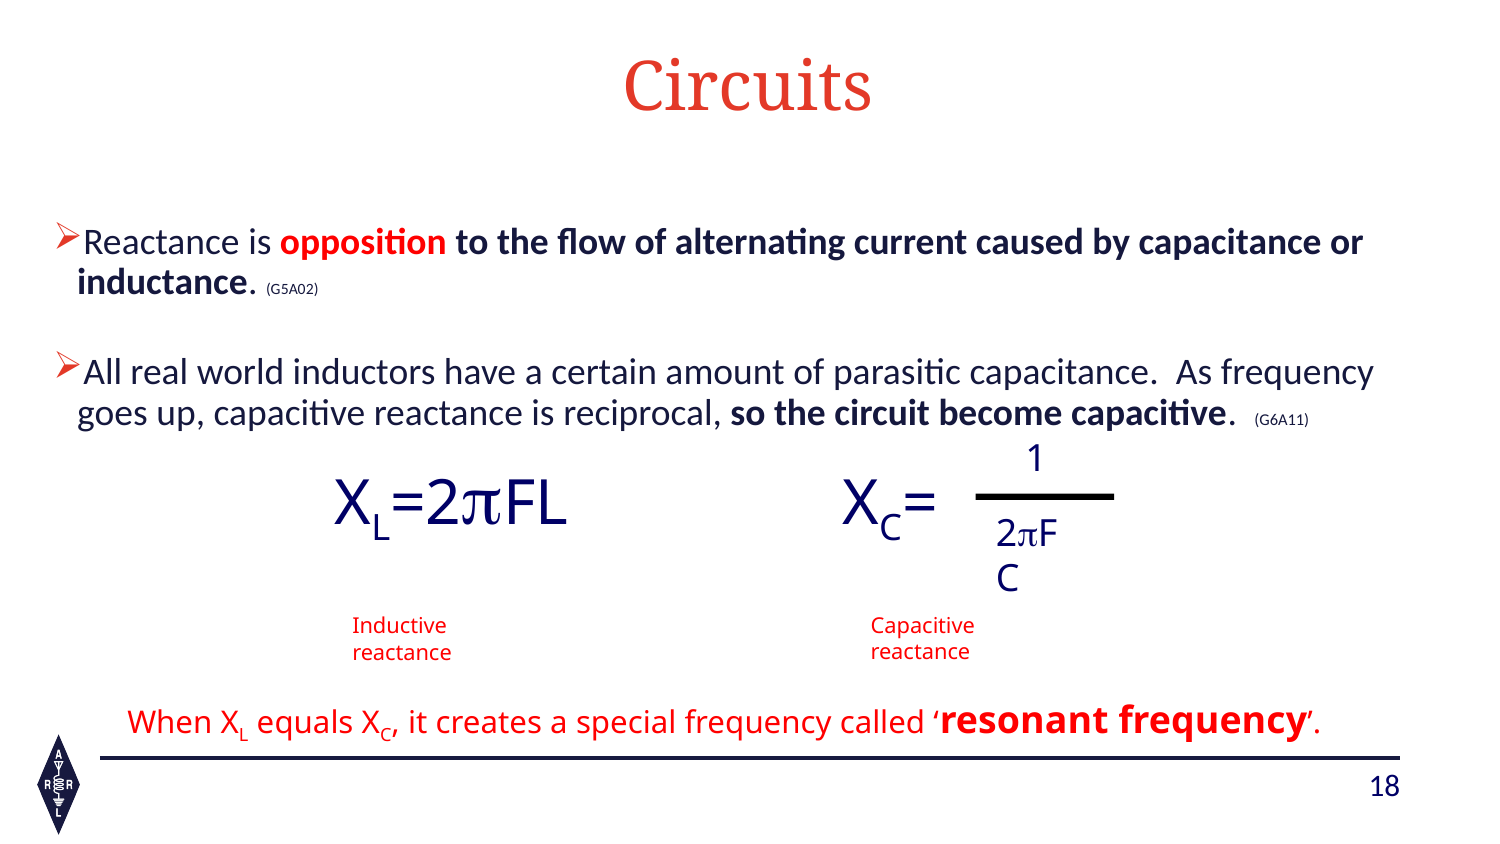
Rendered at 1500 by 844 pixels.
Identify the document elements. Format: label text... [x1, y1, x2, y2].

text_box When XL equals XC, it creates a special frequency called ‘resonant frequency’. [112, 688, 1388, 753]
text_box 1 [1010, 426, 1058, 487]
slide_number 18 [1302, 761, 1400, 807]
text_box XC= [827, 454, 1130, 555]
text_box 2pFC [981, 501, 1095, 607]
list Reactance is opposition to the flow of alternating current caused by capacitance or inductance. (G5A02) All real world inductors have a certain amount of parasitic capacitance. As frequency goes up, capacitive reactance is reciprocal, so the circuit become capacitive. (G6A11) [53, 216, 1447, 827]
title Circuits [101, 44, 1395, 145]
text_box Inductive reactance [337, 604, 565, 672]
text_box XL=2pFL [319, 442, 623, 555]
picture [37, 734, 80, 835]
text_box Capacitive reactance [855, 603, 1093, 672]
